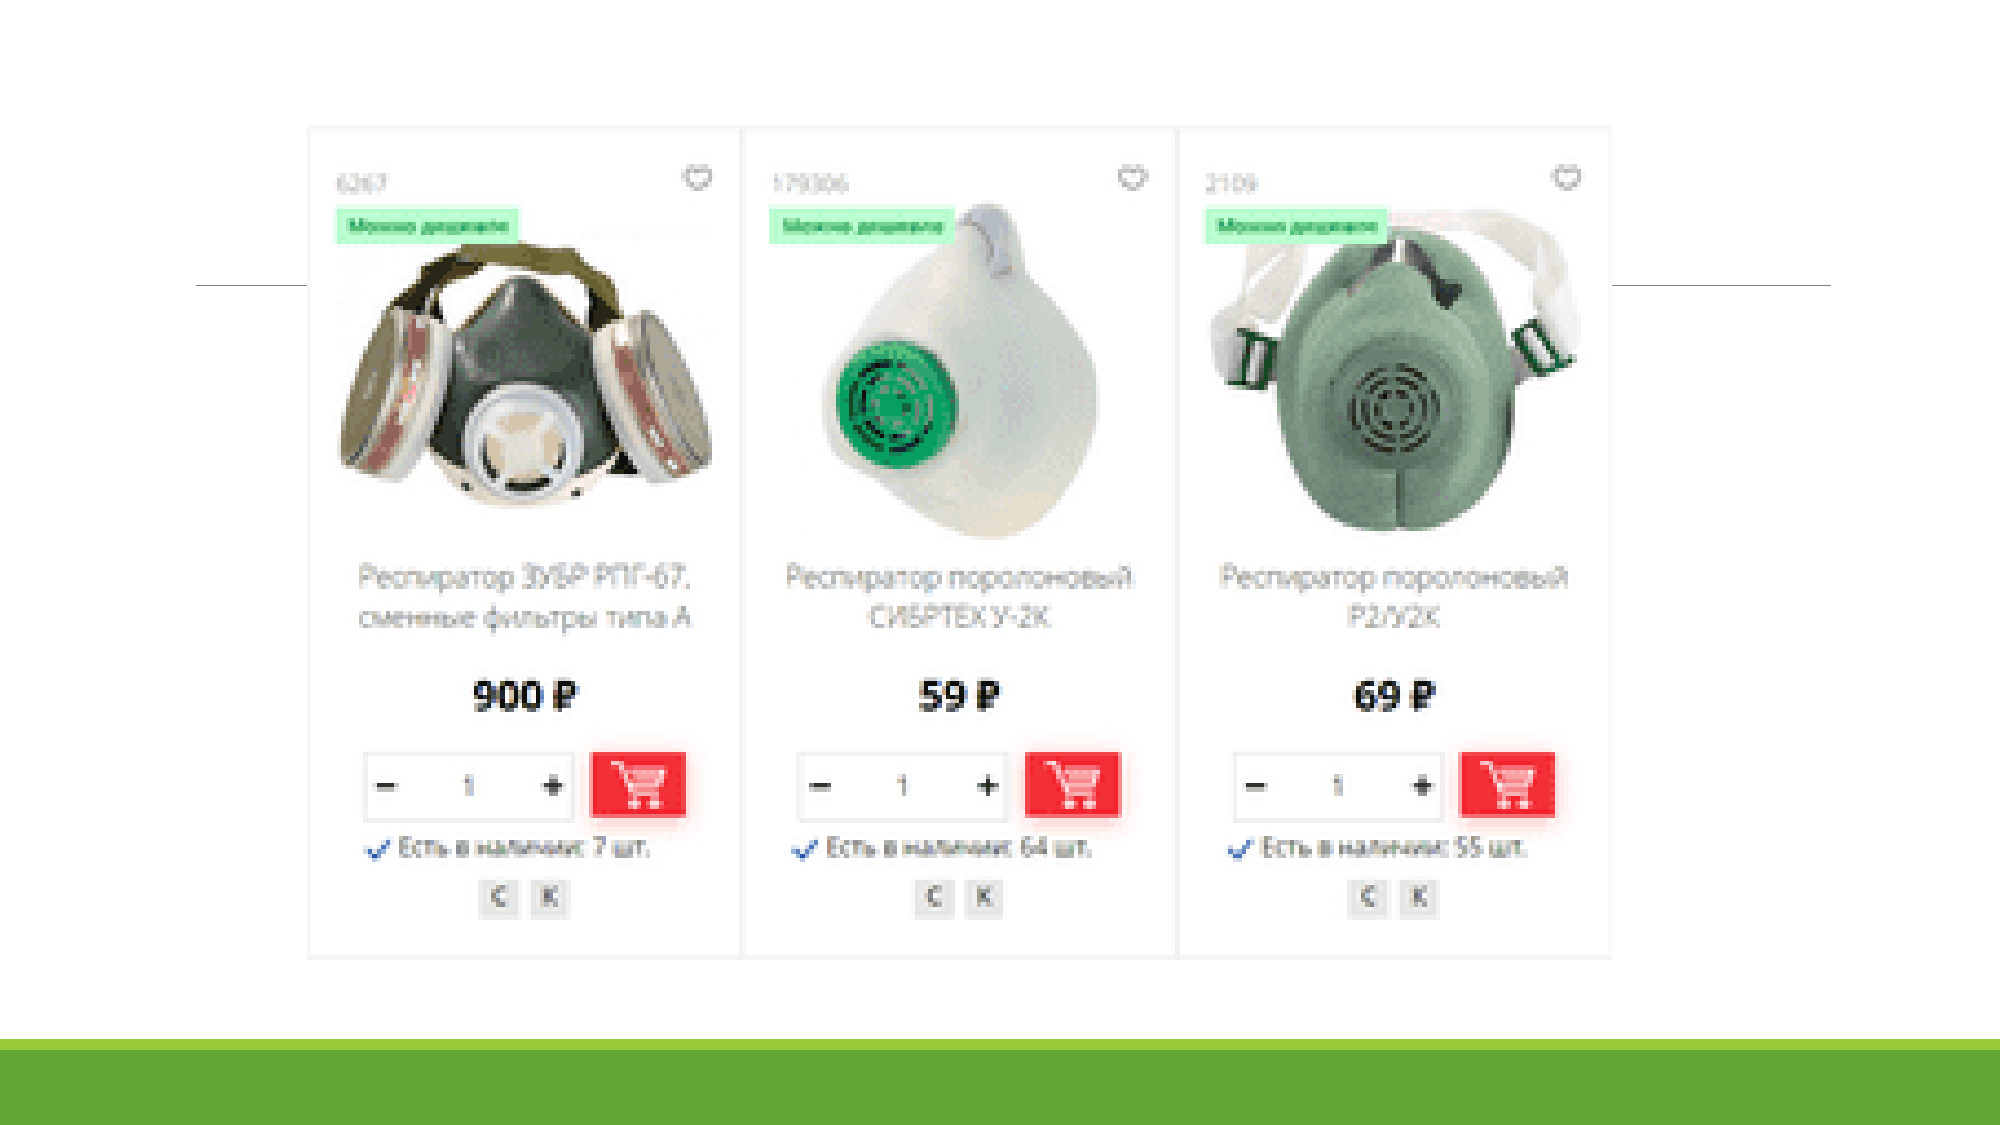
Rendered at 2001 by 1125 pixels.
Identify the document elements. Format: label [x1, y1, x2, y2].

picture [306, 98, 1613, 986]
